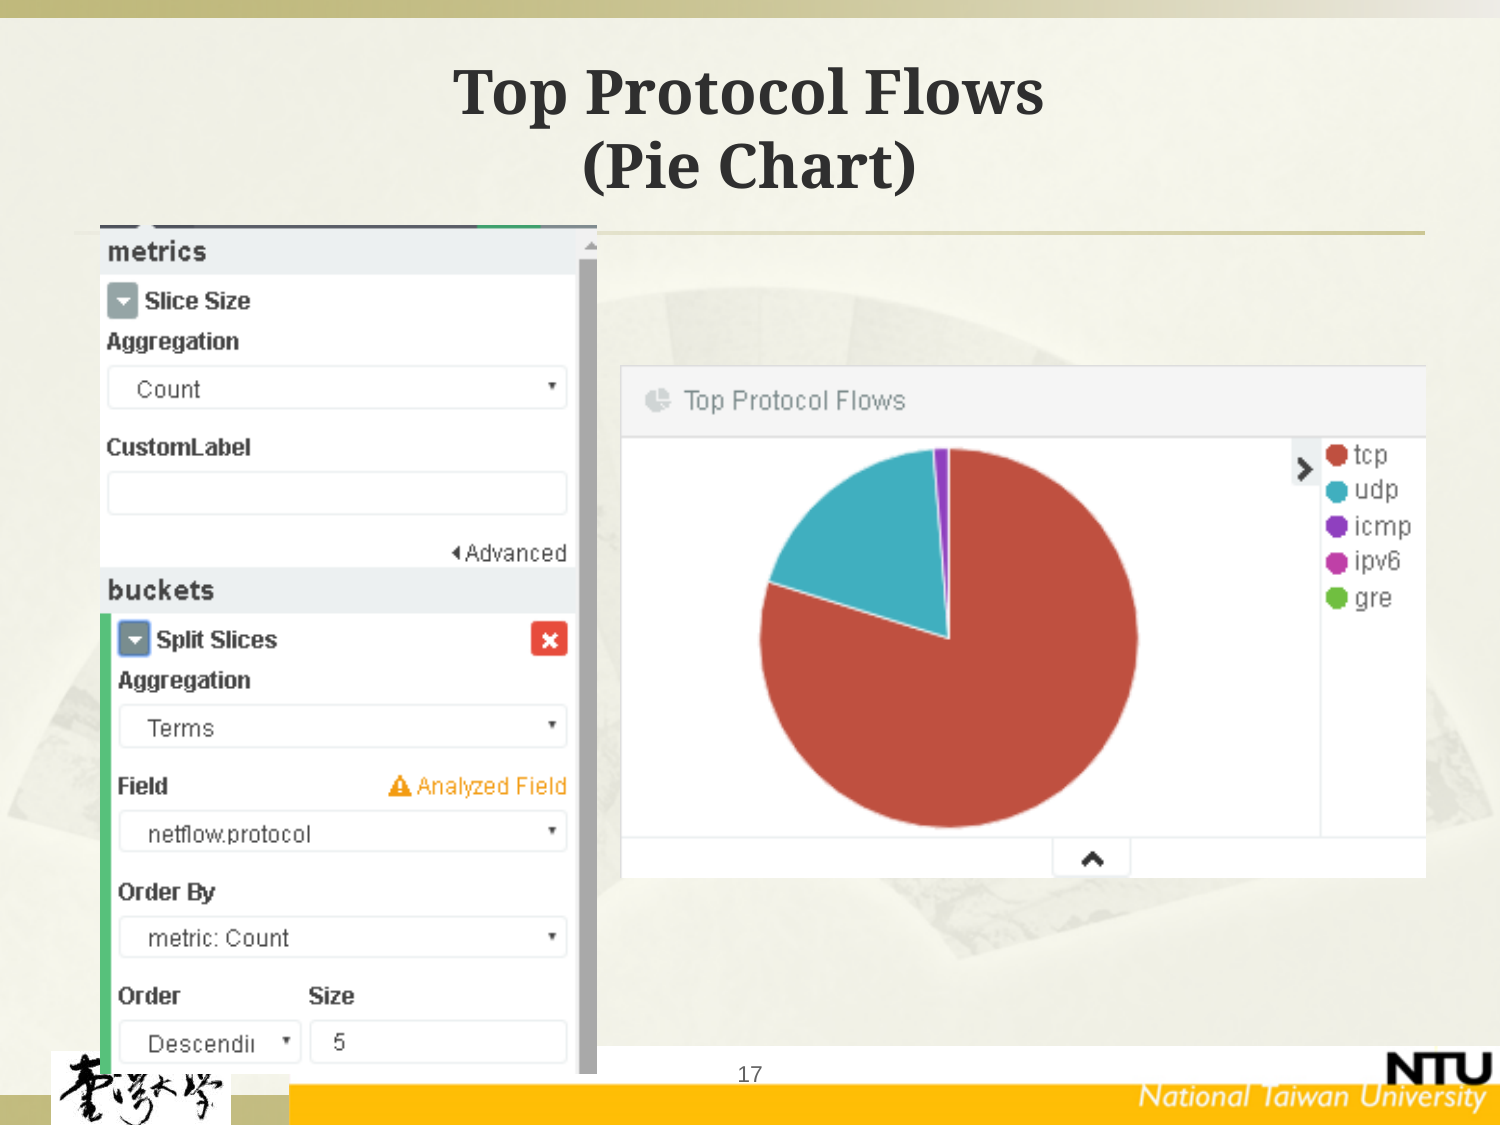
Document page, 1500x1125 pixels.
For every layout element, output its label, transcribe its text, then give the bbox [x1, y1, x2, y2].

picture [619, 364, 1426, 878]
slide_number 17 [675, 1050, 825, 1097]
picture [51, 224, 1500, 1125]
title Top Protocol Flows (Pie Chart) [75, 45, 1425, 209]
